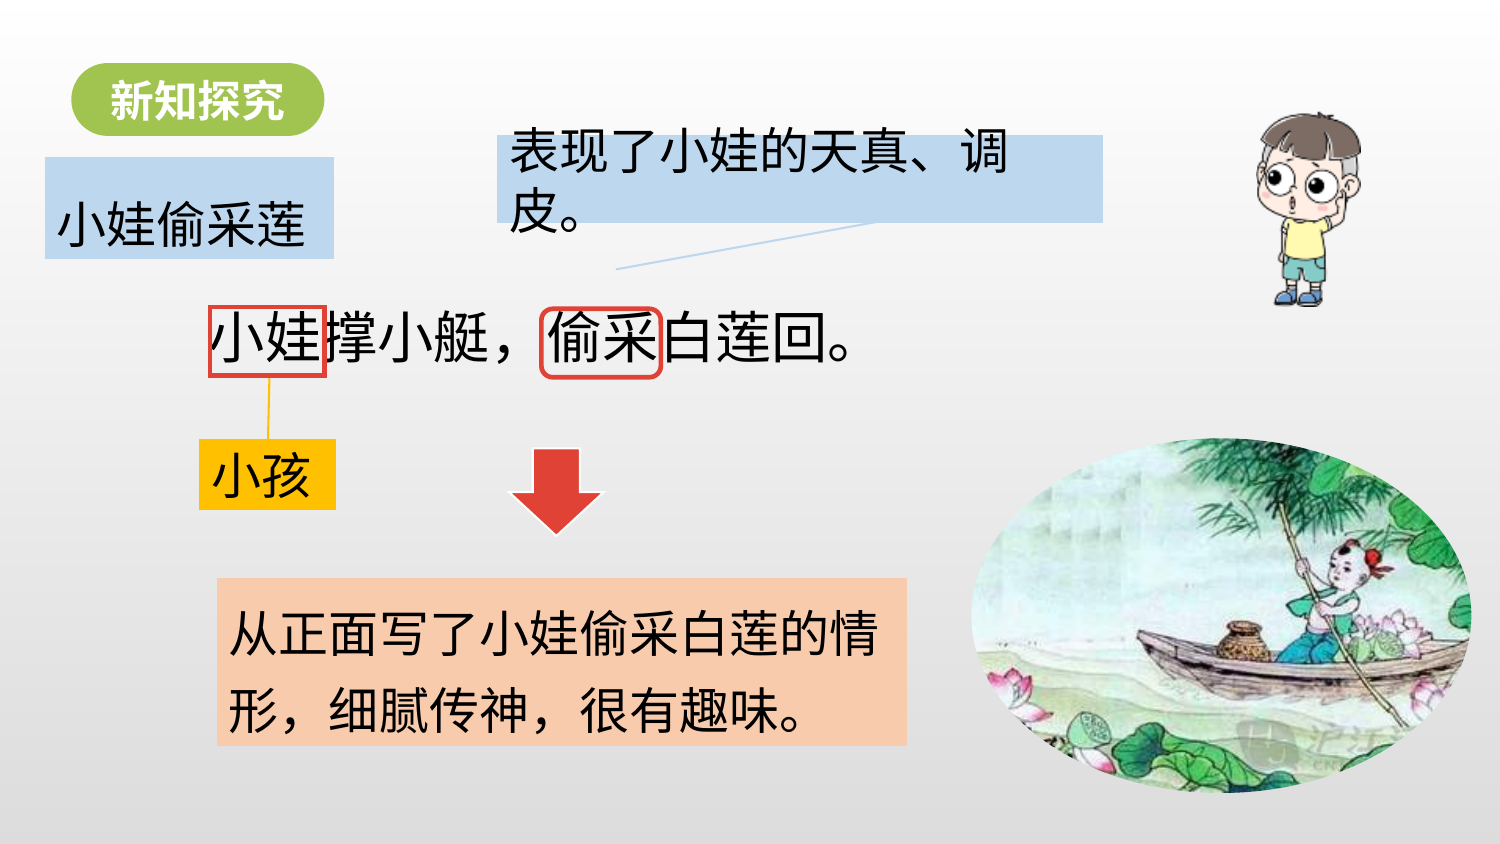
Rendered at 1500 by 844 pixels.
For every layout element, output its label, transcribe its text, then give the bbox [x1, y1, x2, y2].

text_box 小娃撑小艇，偷采白莲回。 [84, 296, 1352, 376]
text_box 小孩 [199, 377, 336, 510]
text_box 从正面写了小娃偷采白莲的情形，细腻传神，很有趣味。 [217, 578, 907, 746]
text_box 新知探究 [70, 61, 326, 137]
text_box 小娃偷采莲 [45, 157, 334, 259]
picture [1256, 109, 1361, 308]
text_box [209, 306, 325, 377]
text_box [506, 447, 607, 538]
picture [971, 438, 1472, 793]
text_box 表现了小娃的天真、调皮。 [497, 135, 1103, 271]
text_box [540, 307, 662, 379]
